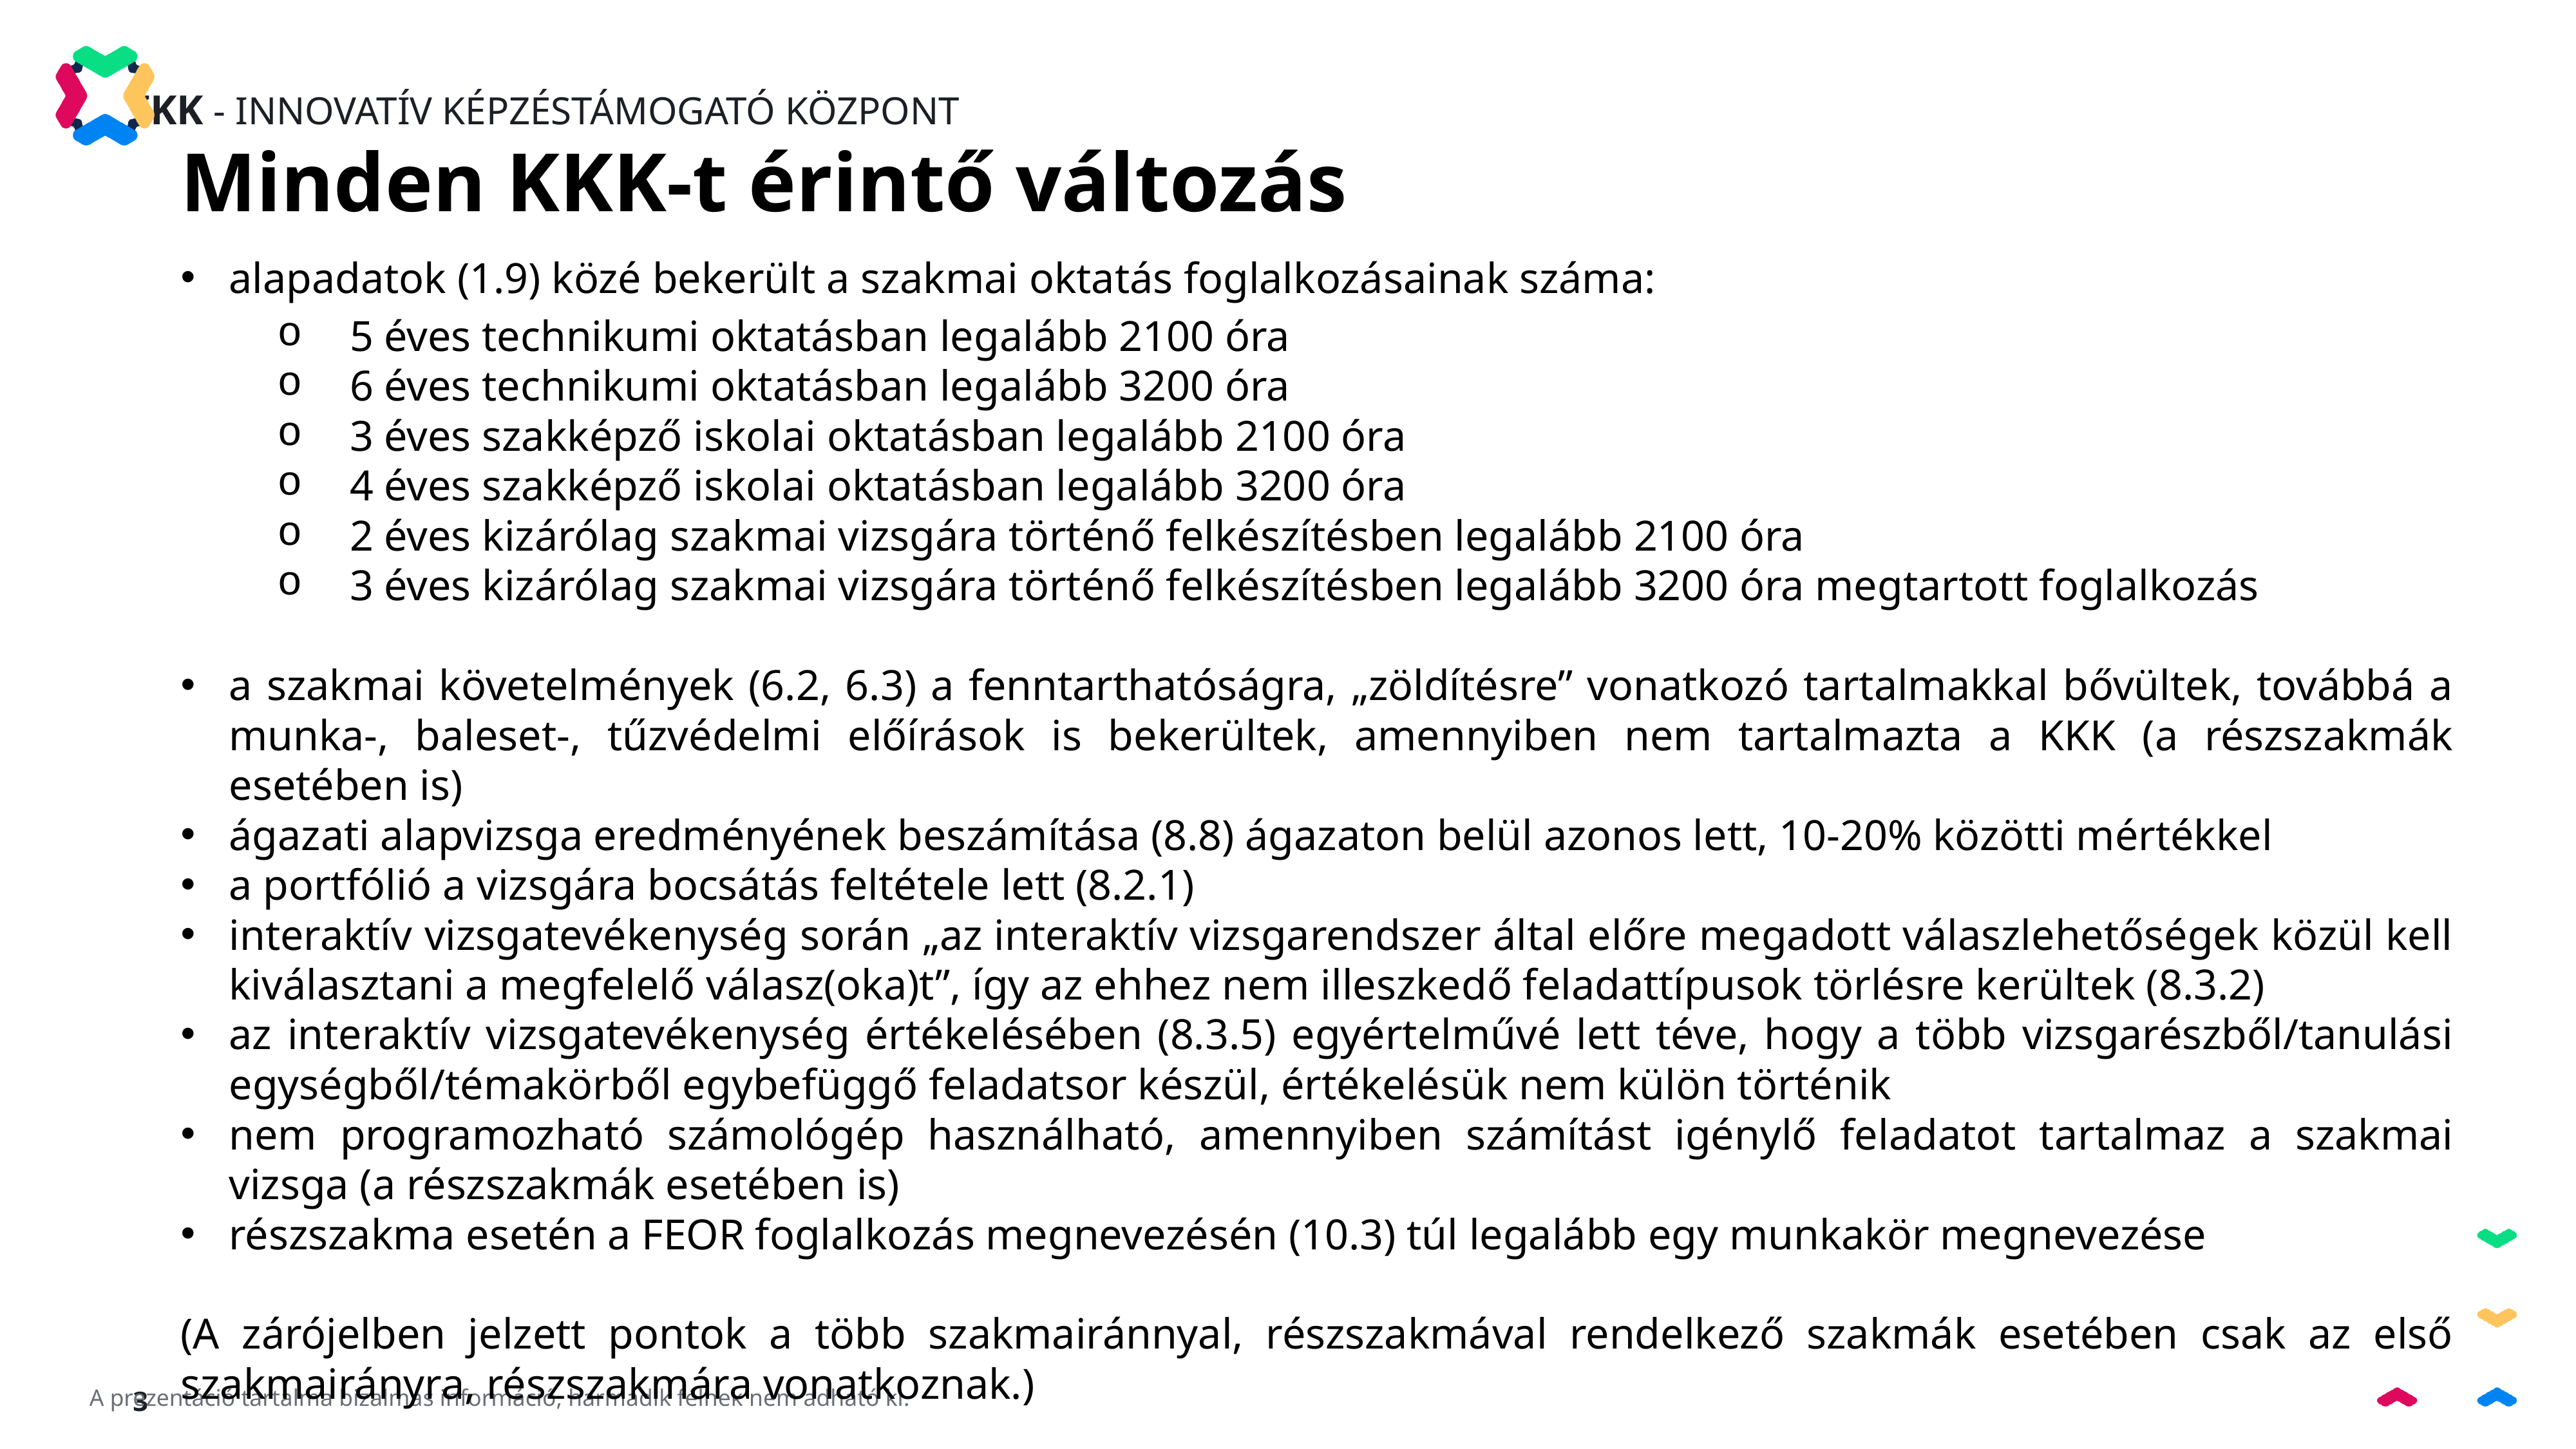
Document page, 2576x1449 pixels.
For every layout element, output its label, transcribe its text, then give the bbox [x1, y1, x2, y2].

list alapadatok (1.9) közé bekerült a szakmai oktatás foglalkozásainak száma: 5 éves technikumi oktatásban legalább 2100 óra 6 éves technikumi oktatásban legalább 3200 óra 3 éves szakképző iskolai oktatásban legalább 2100 óra 4 éves szakképző iskolai oktatásban legalább 3200 óra 2 éves kizárólag szakmai vizsgára történő felkészítésben legalább 2100 óra 3 éves kizárólag szakmai vizsgára történő felkészítésben legalább 3200 óra megtartott foglalkozás a szakmai követelmények (6.2, 6.3) a fenntarthatóságra, „zöldítésre” vonatkozó tartalmakkal bővültek, továbbá a munka-, baleset-, tűzvédelmi előírások is bekerültek, amennyiben nem tartalmazta a KKK (a részszakmák esetében is) ágazati alapvizsga eredményének beszámítása (8.8) ágazaton belül azonos lett, 10-20% közötti mértékkel a portfólió a vizsgára bocsátás feltétele lett (8.2.1) interaktív vizsgatevékenység során „az interaktív vizsgarendszer által előre megadott válaszlehetőségek közül kell kiválasztani a megfelelő válasz(oka)t”, így az ehhez nem illeszkedő feladattípusok törlésre kerültek (8.3.2) az interaktív vizsgatevékenység értékelésében (8.3.5) egyértelművé lett téve, hogy a több vizsgarészből/tanulási egységből/témakörből egybefüggő feladatsor készül, értékelésük nem külön történik nem programozható számológép használható, amennyiben számítást igénylő feladatot tartalmaz a szakmai vizsga (a részszakmák esetében is) részszakma esetén a FEOR foglalkozás megnevezésén (10.3) túl legalább egy munkakör megnevezése (A zárójelben jelzett pontok a több szakmairánnyal, részszakmával rendelkező szakmák esetében csak az első szakmairányra, részszakmára vonatkoznak.) [180, 251, 2455, 1351]
picture [55, 46, 155, 146]
picture [2377, 1229, 2517, 1406]
list Minden KKK-t érintő változás [180, 131, 2504, 204]
